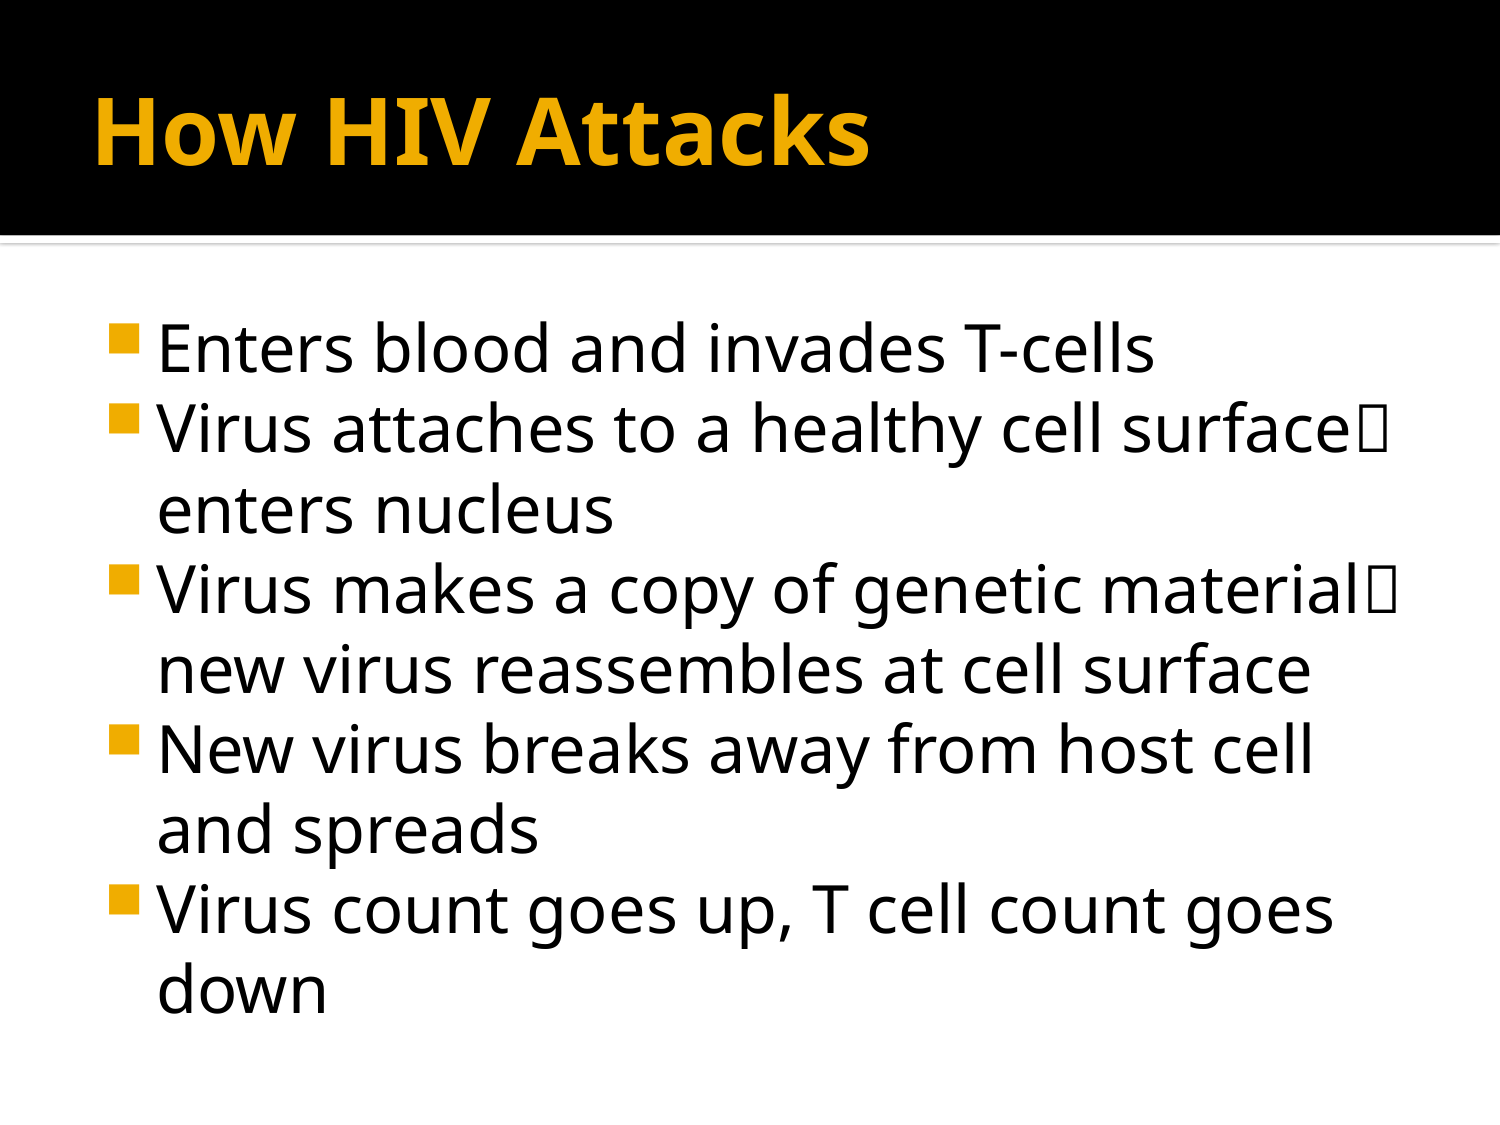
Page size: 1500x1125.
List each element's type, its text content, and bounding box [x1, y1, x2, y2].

title How HIV Attacks [75, 25, 1425, 231]
list Enters blood and invades T-cells Virus attaches to a healthy cell surface enters nucleus Virus makes a copy of genetic material new virus reassembles at cell surface New virus breaks away from host cell and spreads Virus count goes up, T cell count goes down [75, 291, 1425, 1050]
